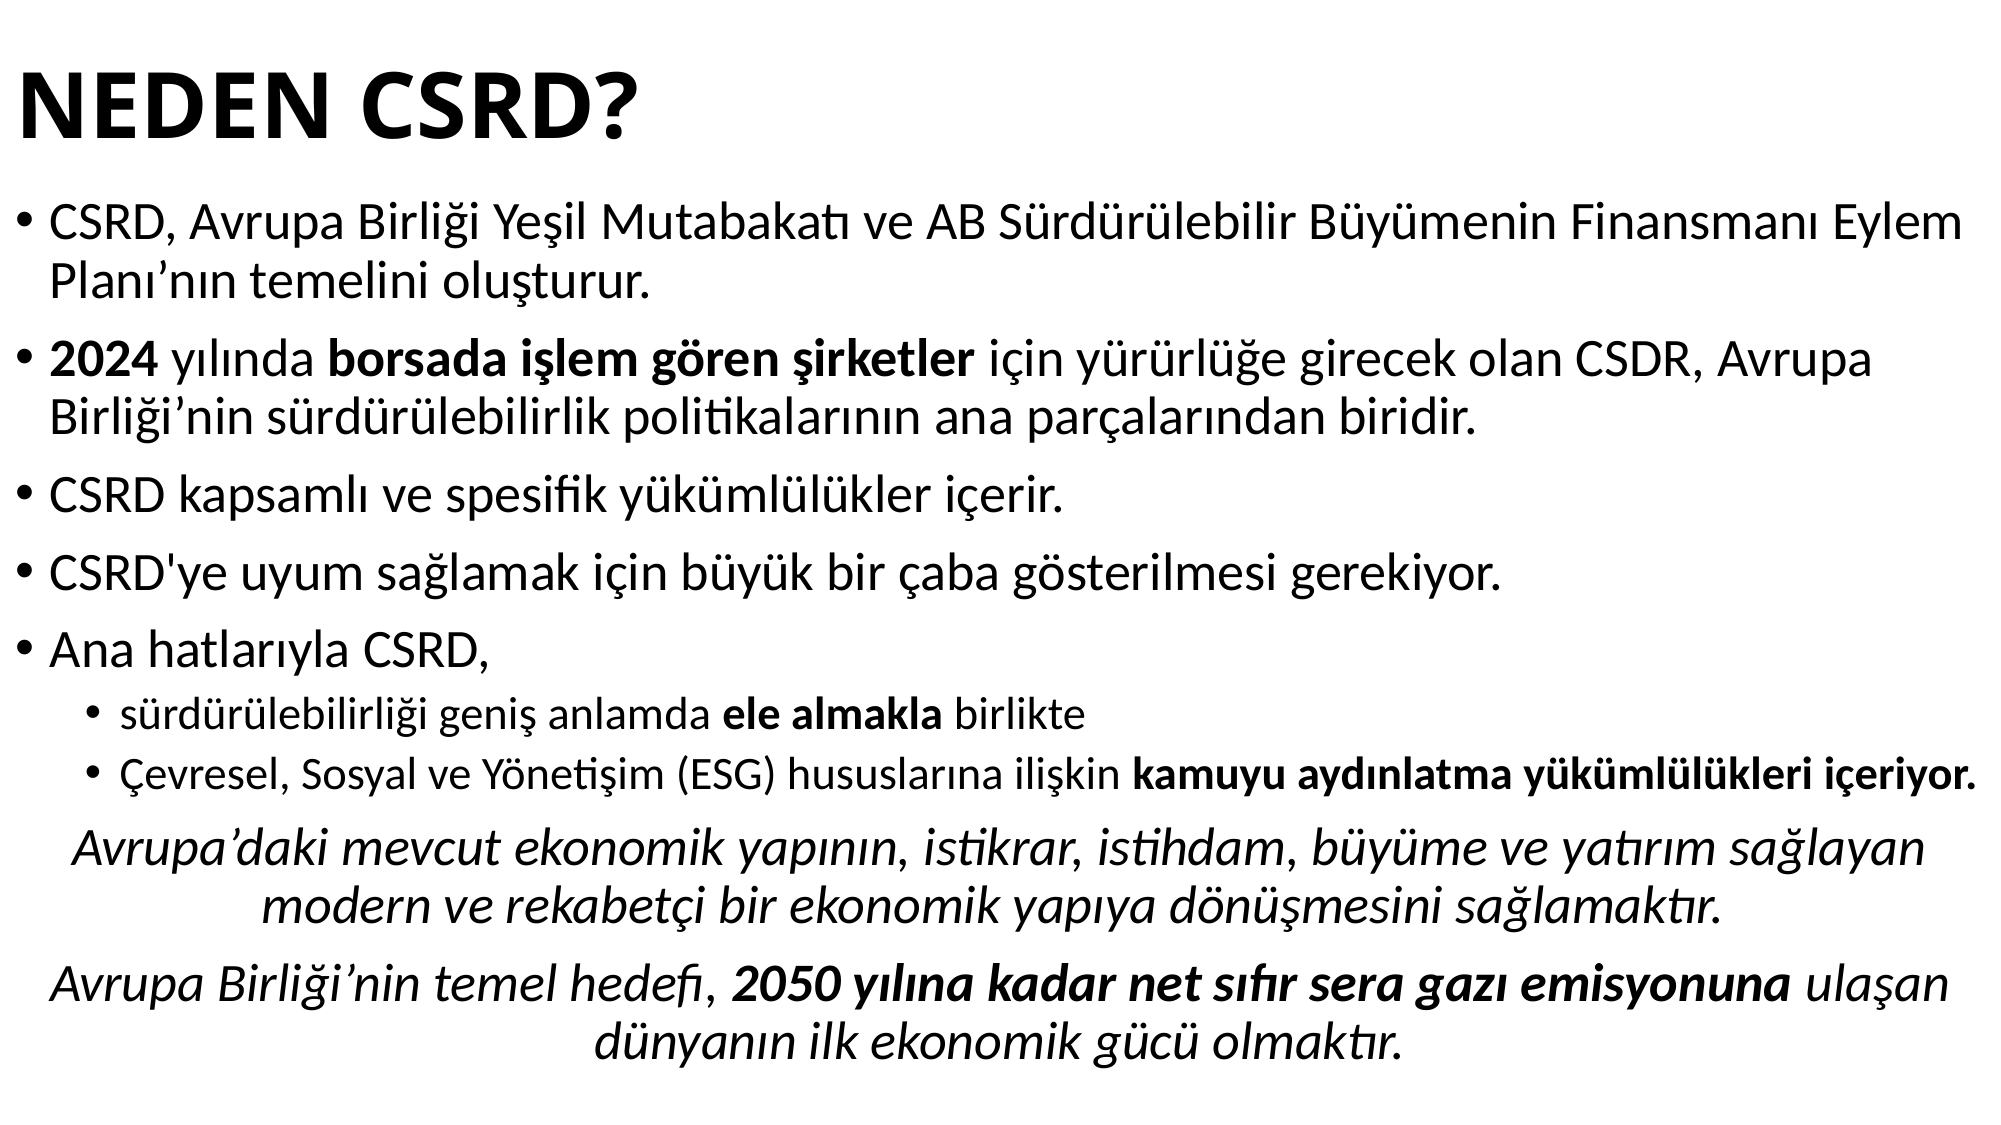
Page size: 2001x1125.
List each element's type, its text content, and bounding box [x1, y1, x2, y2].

list CSRD, Avrupa Birliği Yeşil Mutabakatı ve AB Sürdürülebilir Büyümenin Finansmanı Eylem Planı’nın temelini oluşturur. 2024 yılında borsada işlem gören şirketler için yürürlüğe girecek olan CSDR, Avrupa Birliği’nin sürdürülebilirlik politikalarının ana parçalarından biridir. CSRD kapsamlı ve spesifik yükümlülükler içerir. CSRD'ye uyum sağlamak için büyük bir çaba gösterilmesi gerekiyor. Ana hatlarıyla CSRD, sürdürülebilirliği geniş anlamda ele almakla birlikte Çevresel, Sosyal ve Yönetişim (ESG) hususlarına ilişkin kamuyu aydınlatma yükümlülükleri içeriyor. Avrupa’daki mevcut ekonomik yapının, istikrar, istihdam, büyüme ve yatırım sağlayan modern ve rekabetçi bir ekonomik yapıya dönüşmesini sağlamaktır. Avrupa Birliği’nin temel hedefi, 2050 yılına kadar net sıfır sera gazı emisyonuna ulaşan dünyanın ilk ekonomik gücü olmaktır. [0, 185, 2000, 1125]
title NEDEN CSRD? [0, 0, 1725, 185]
